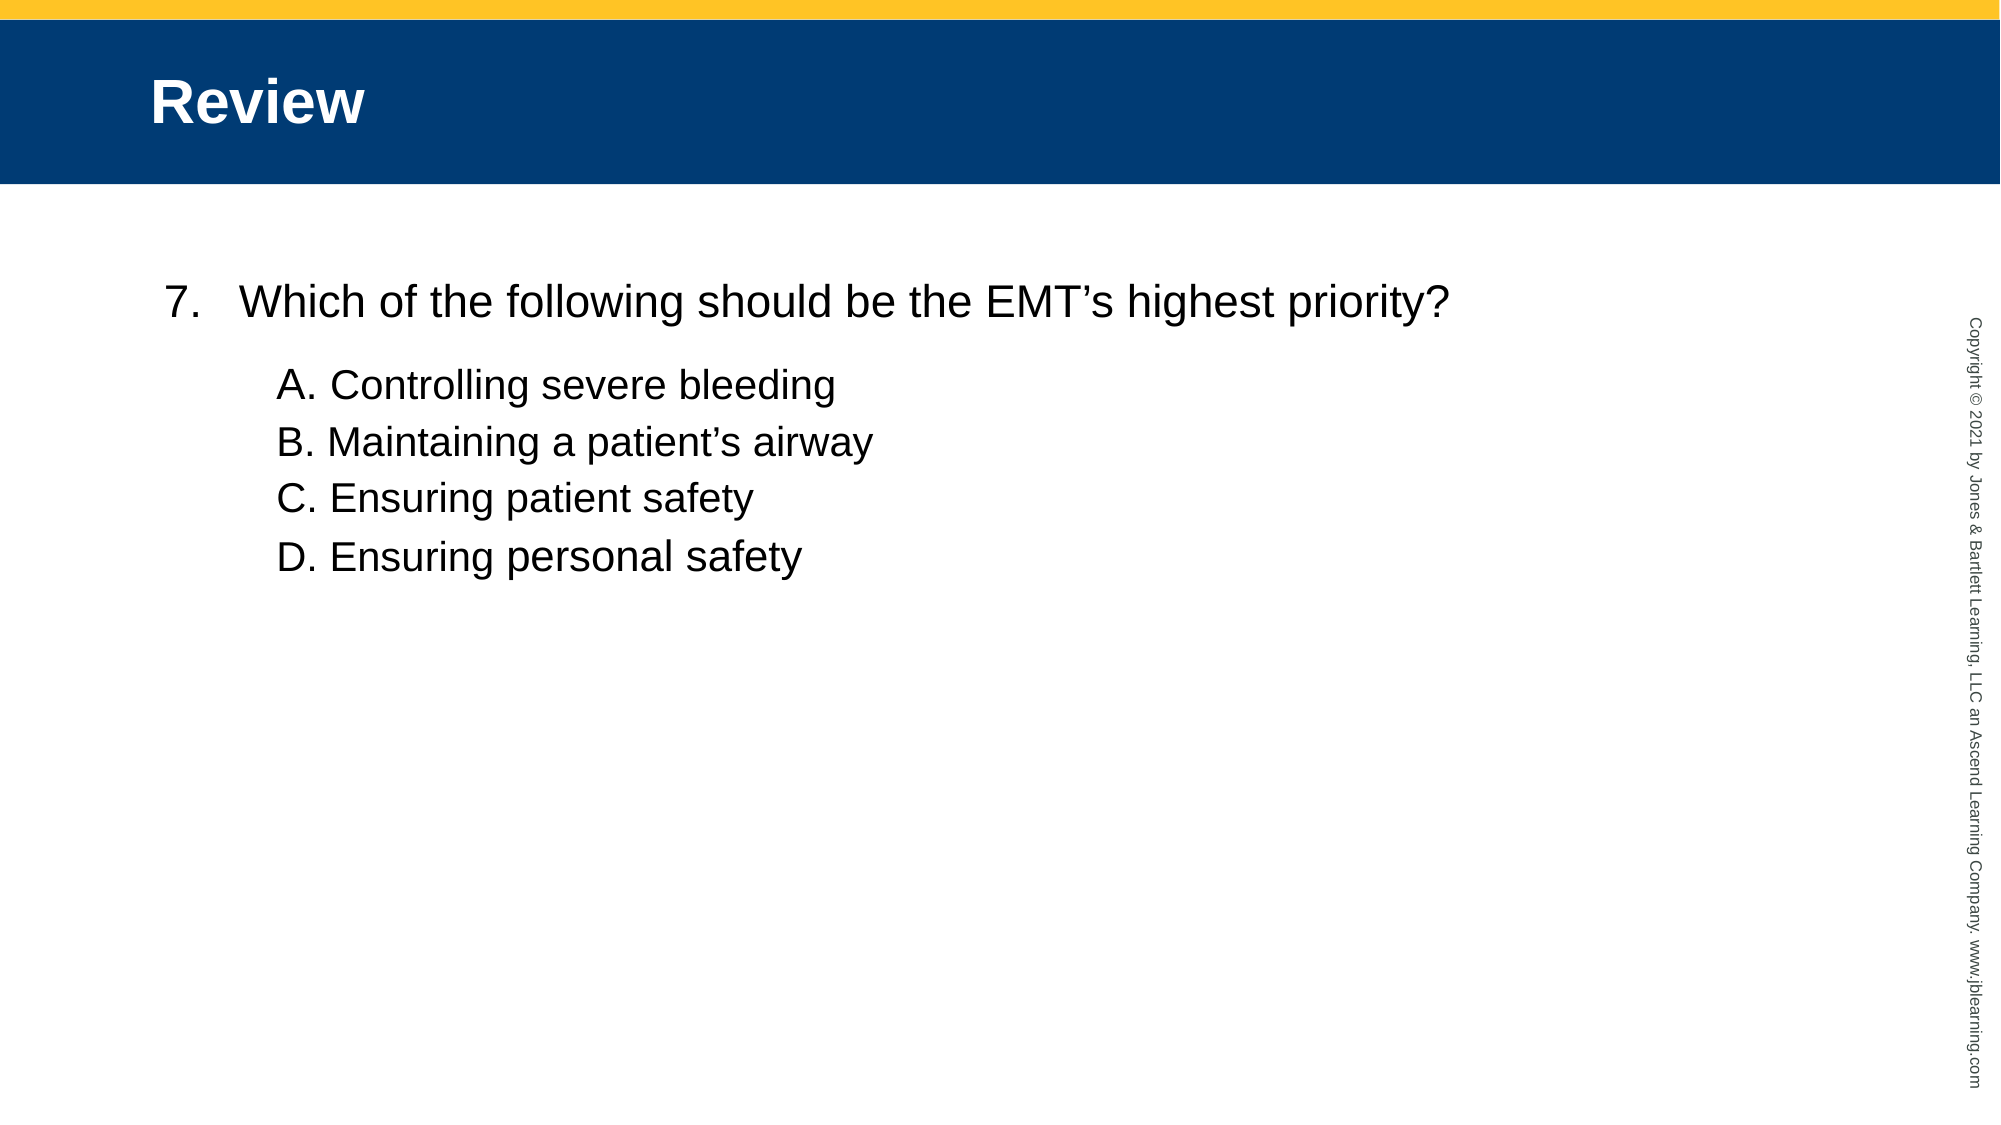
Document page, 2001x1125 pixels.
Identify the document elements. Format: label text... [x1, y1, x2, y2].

title Review [0, 19, 2000, 185]
list Which of the following should be the EMT’s highest priority? Controlling severe bleeding Maintaining a patient’s airway Ensuring patient safety Ensuring personal safety [148, 241, 1849, 1030]
